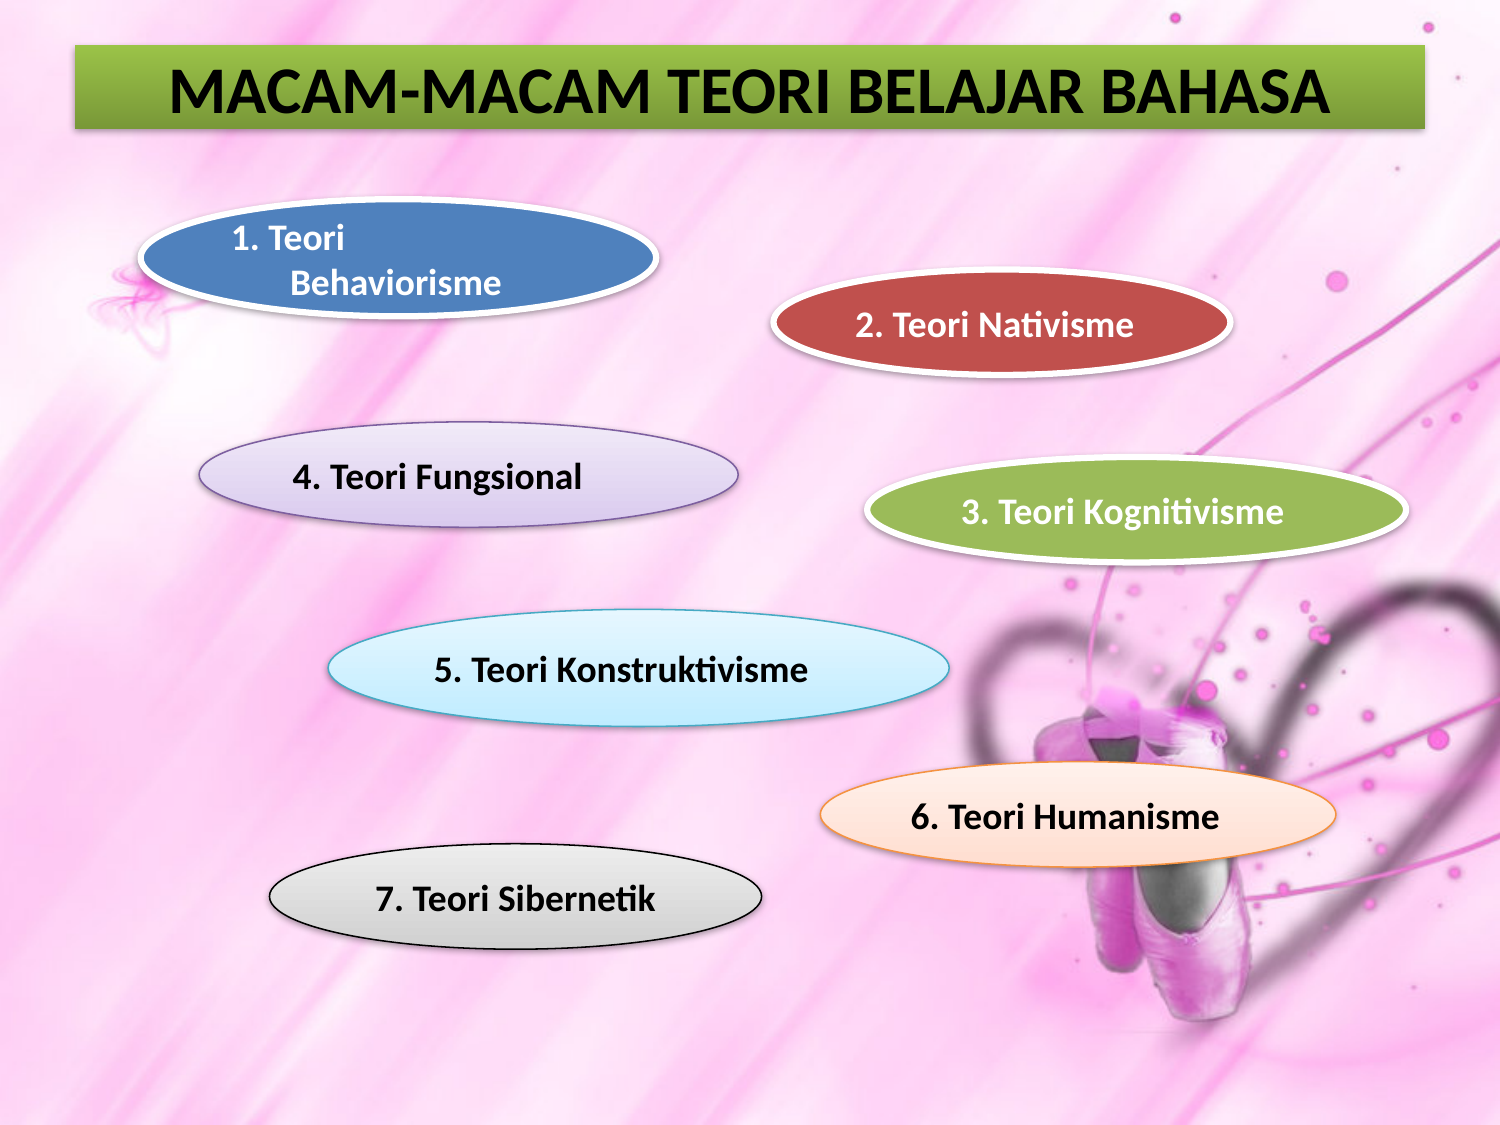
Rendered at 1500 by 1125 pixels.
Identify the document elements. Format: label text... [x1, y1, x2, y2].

text_box 6. Teori Humanisme [819, 760, 1337, 868]
text_box 7. Teori Sibernetik [268, 842, 763, 950]
text_box 5. Teori Konstruktivisme [327, 608, 950, 728]
text_box 3. Teori Kognitivisme [864, 453, 1410, 566]
text_box 1. Teori Behaviorisme [137, 196, 660, 320]
text_box 4. Teori Fungsional [198, 421, 739, 529]
picture [0, 0, 1500, 1125]
list [75, 164, 1425, 1067]
text_box 2. Teori Nativisme [770, 266, 1234, 379]
title MACAM-MACAM TEORI BELAJAR BAHASA [75, 45, 1425, 129]
